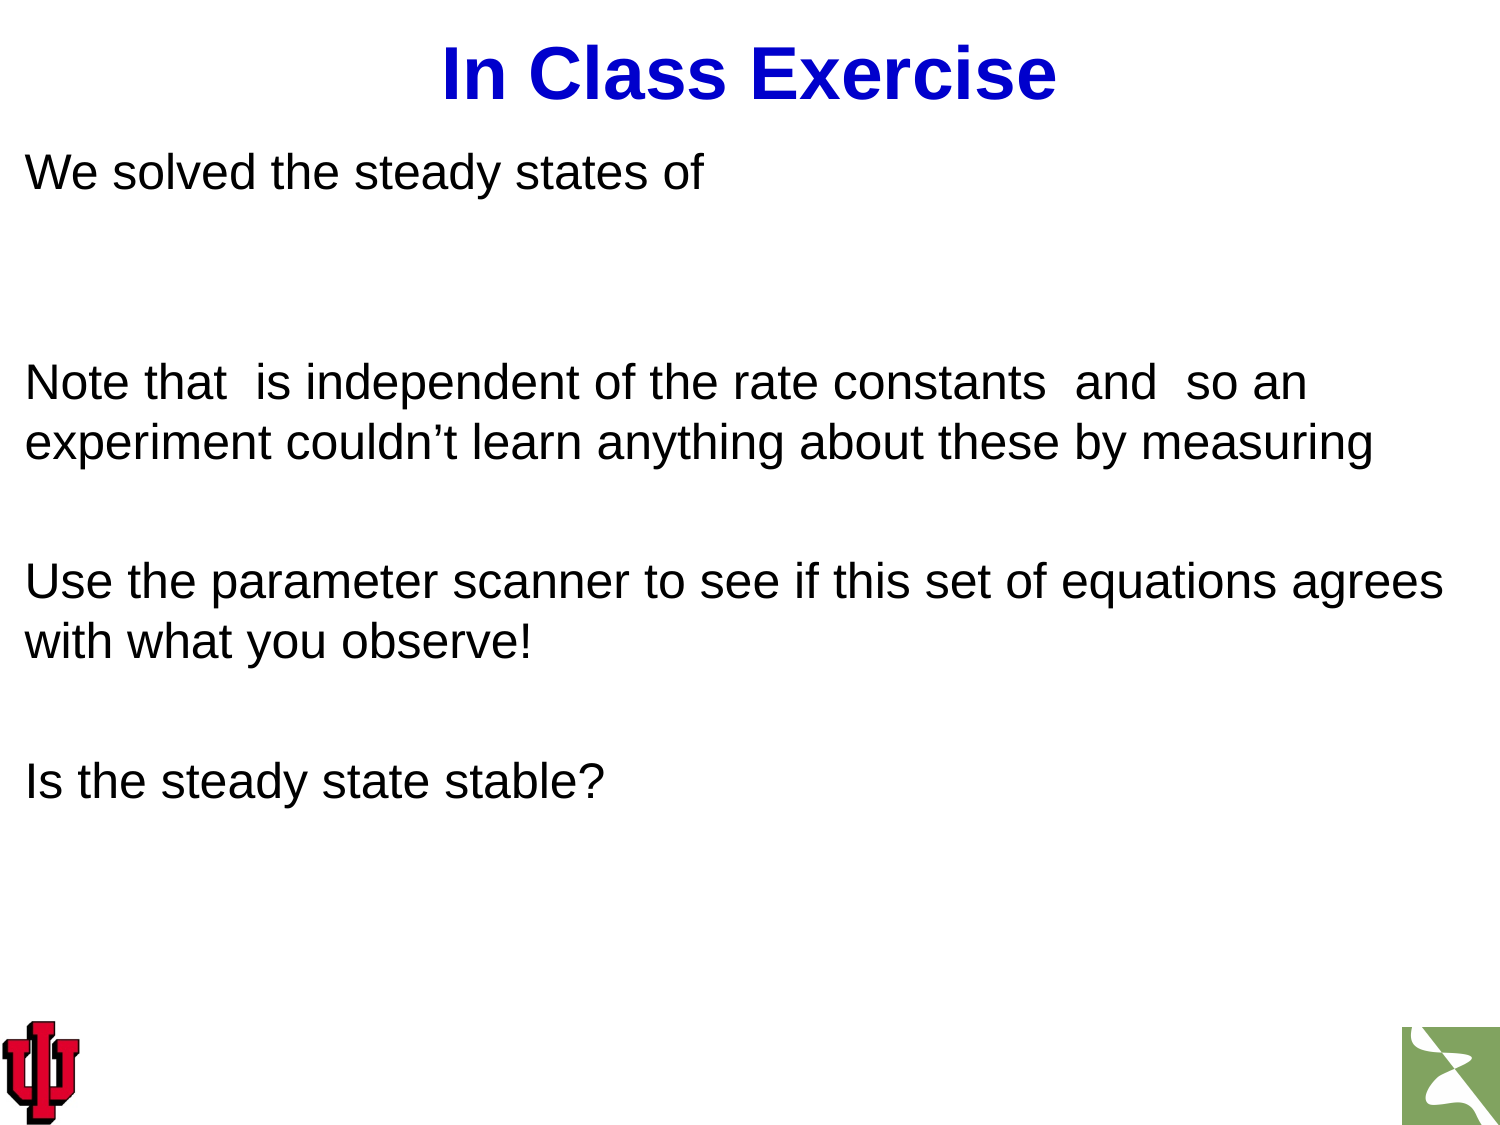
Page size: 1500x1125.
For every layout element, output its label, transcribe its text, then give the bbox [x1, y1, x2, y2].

picture [1402, 1027, 1500, 1125]
picture [0, 1020, 80, 1125]
title In Class Exercise [0, 0, 1500, 164]
